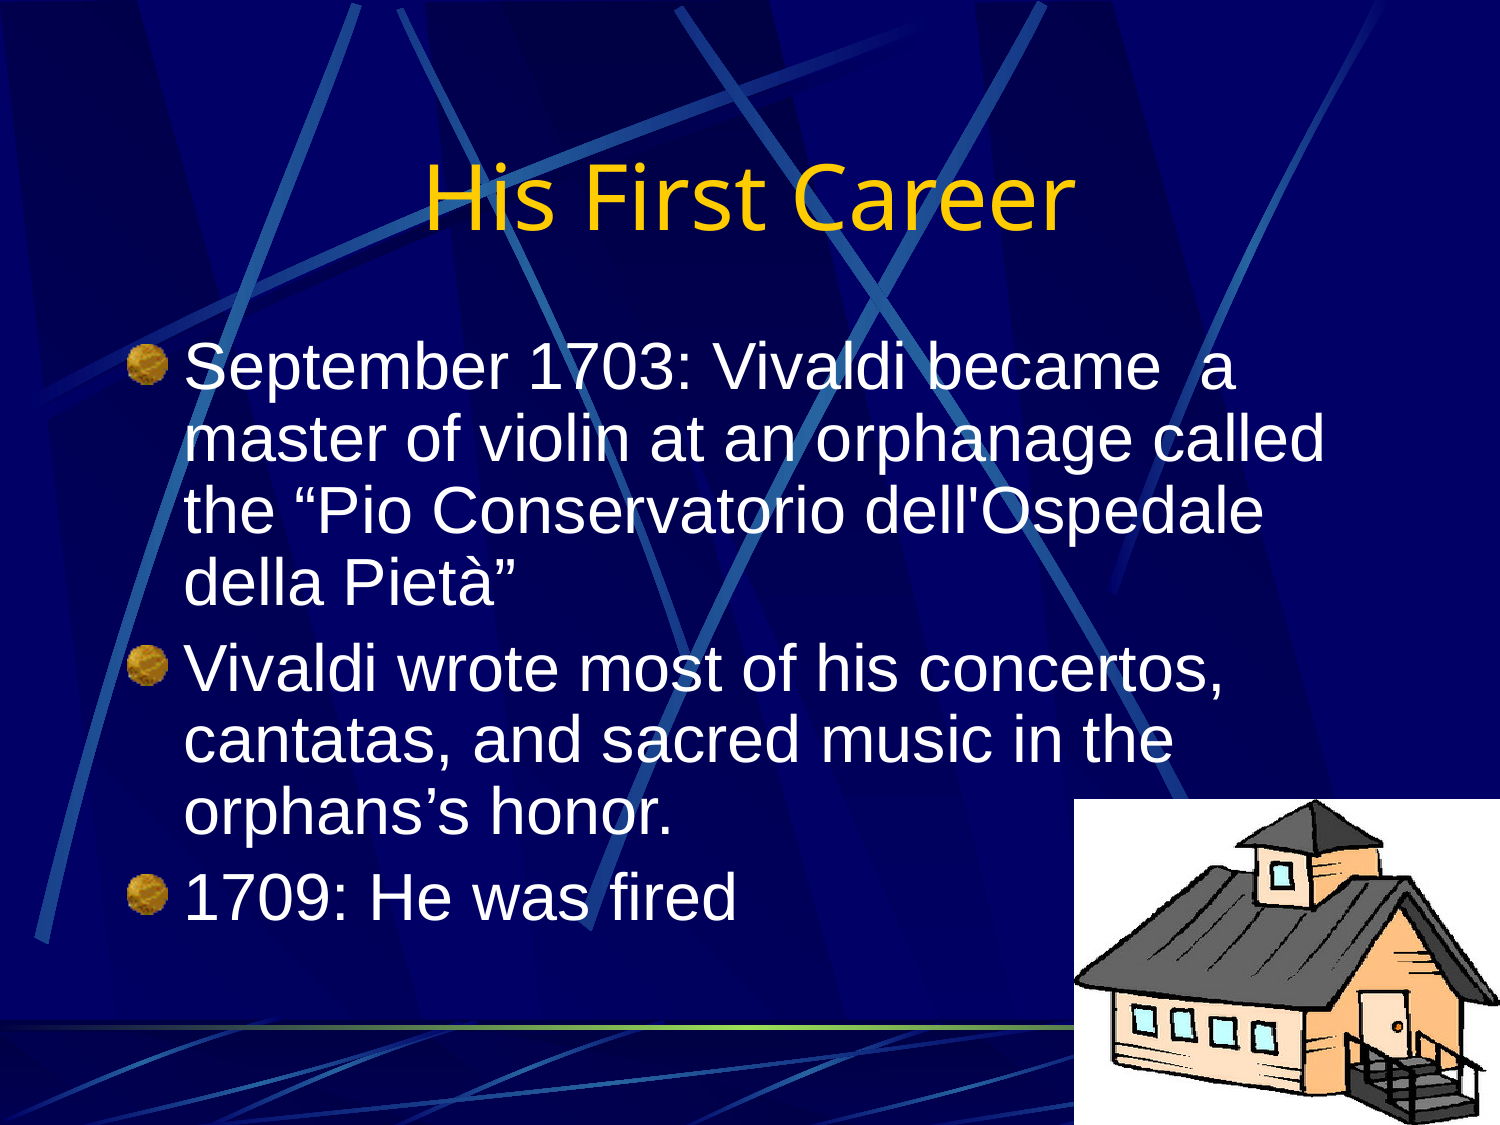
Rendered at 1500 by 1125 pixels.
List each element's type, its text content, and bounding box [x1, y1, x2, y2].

picture [127, 874, 168, 915]
picture [127, 344, 168, 385]
picture [1074, 799, 1500, 1125]
title His First Career [112, 131, 1388, 257]
picture [127, 645, 168, 686]
list September 1703: Vivaldi became a master of violin at an orphanage called the “Pio Conservatorio dell'Ospedale della Pietà” Vivaldi wrote most of his concertos, cantatas, and sacred music in the orphans’s honor. 1709: He was fired [112, 324, 1388, 1001]
